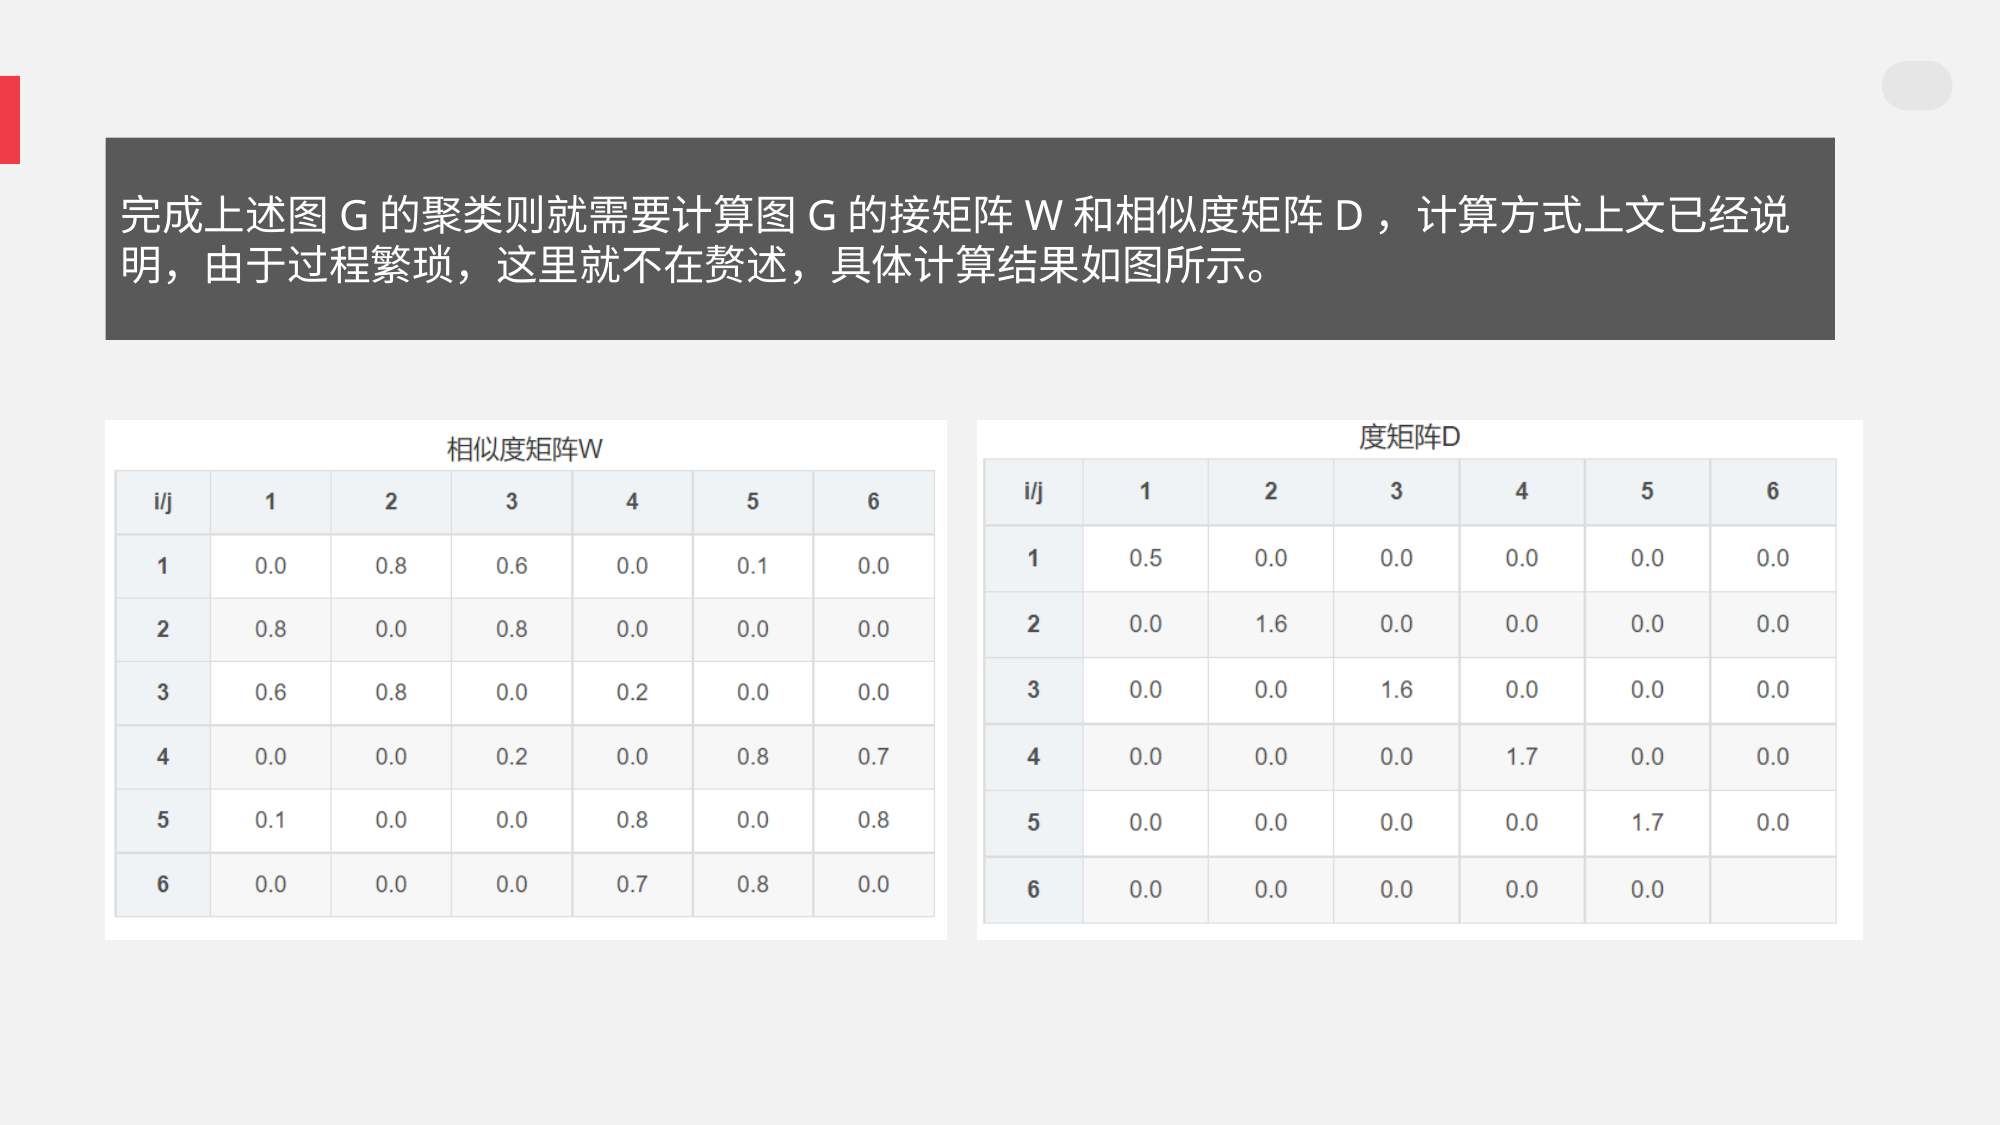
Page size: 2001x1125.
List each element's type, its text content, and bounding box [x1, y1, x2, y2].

picture [105, 420, 947, 941]
text_box 完成上述图G的聚类则就需要计算图G的接矩阵W和相似度矩阵D，计算方式上文已经说明，由于过程繁琐，这里就不在赘述，具体计算结果如图所示。 [105, 137, 1836, 341]
picture [977, 420, 1863, 941]
